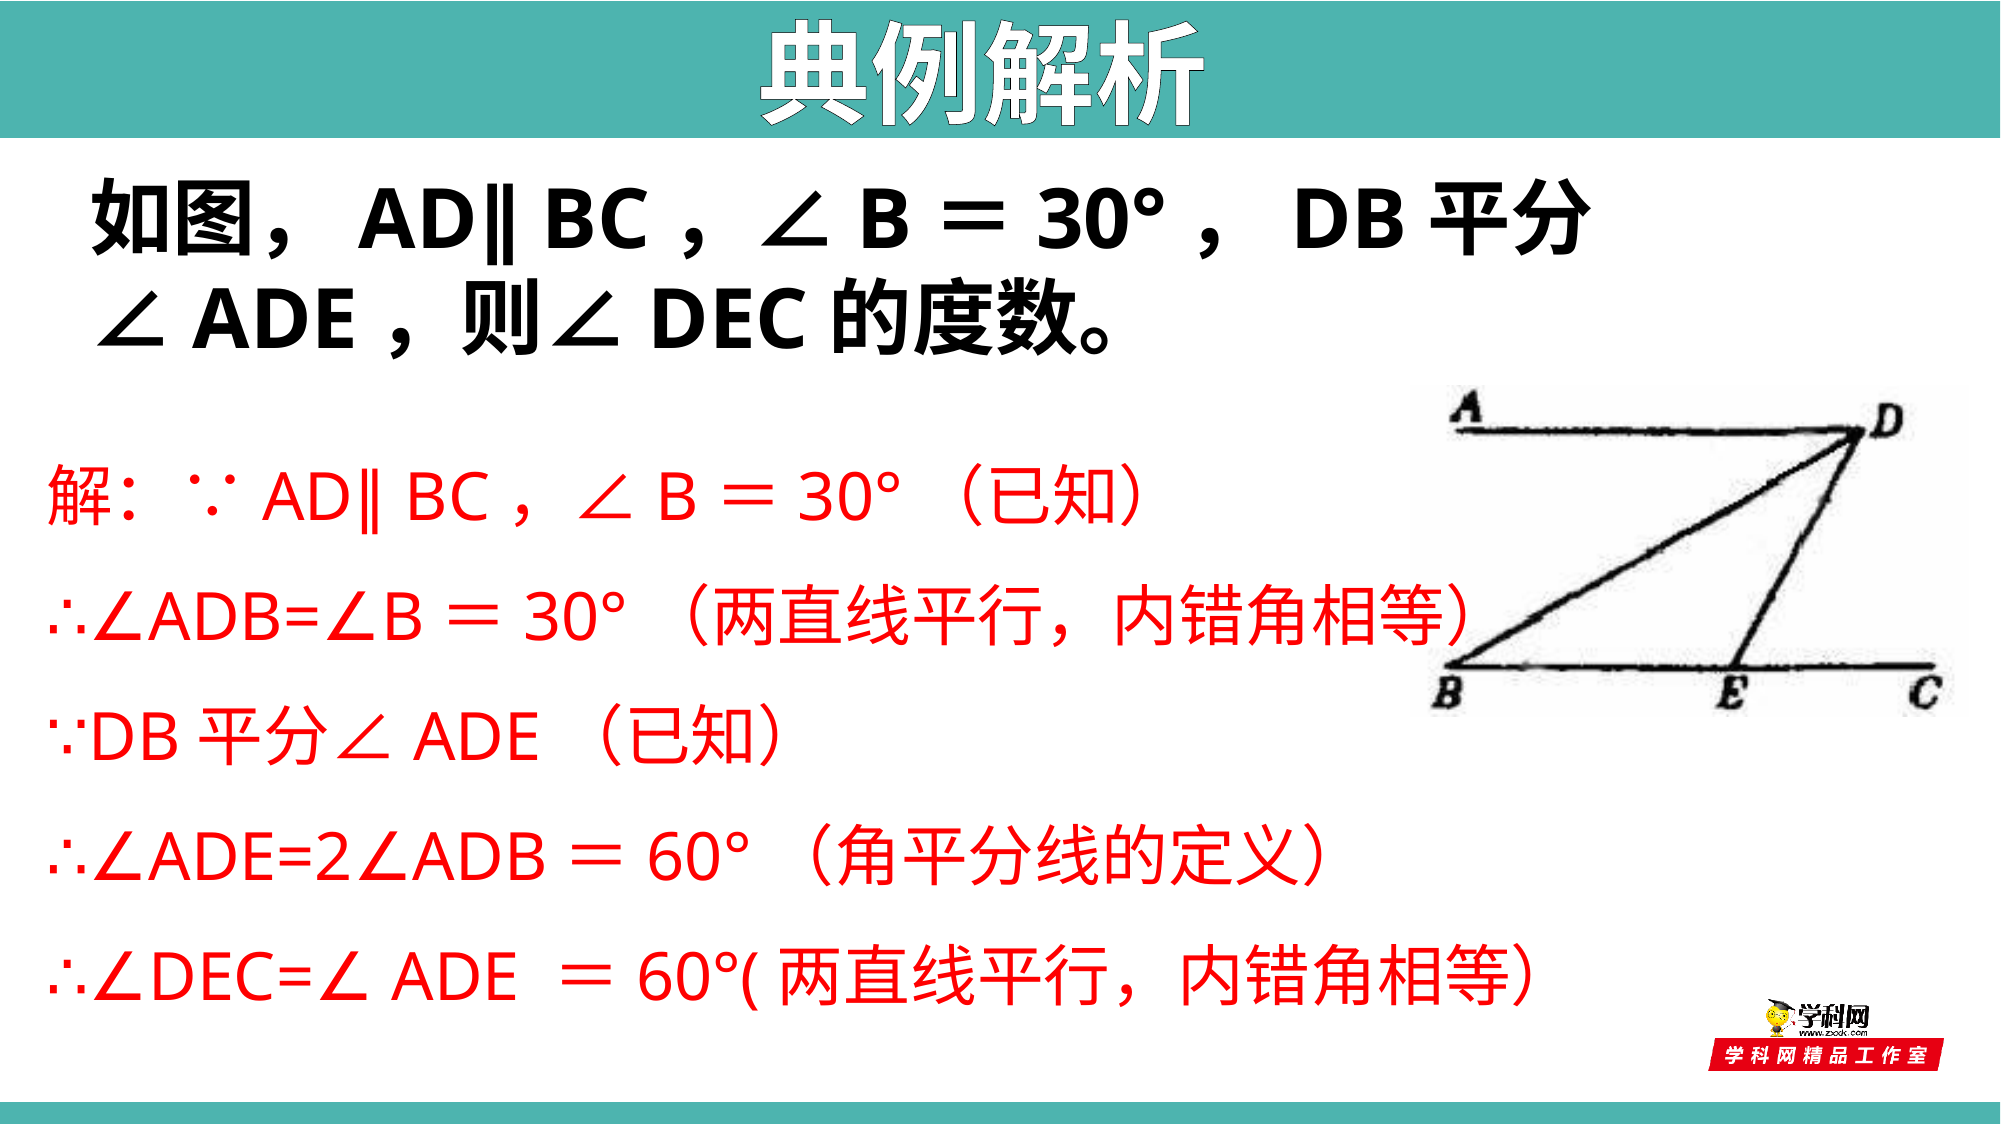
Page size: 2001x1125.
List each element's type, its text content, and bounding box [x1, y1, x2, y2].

text_box 解：∵AD∥ BC，∠B＝30°（已知） ∴∠ADB=∠B＝30°（两直线平行，内错角相等） ∵DB平分∠ADE（已知） ∴∠ADE=2∠ADB＝60°（角平分线的定义） ∴∠DEC=∠ ADE ＝60°(两直线平行，内错角相等） [31, 406, 1902, 1022]
text_box 典例解析 [742, 0, 1223, 146]
text_box 如图，AD∥ BC，∠B＝30°，DB平分∠ADE，则∠DEC的度数。 [74, 157, 1902, 373]
picture [0, 1, 2001, 1124]
